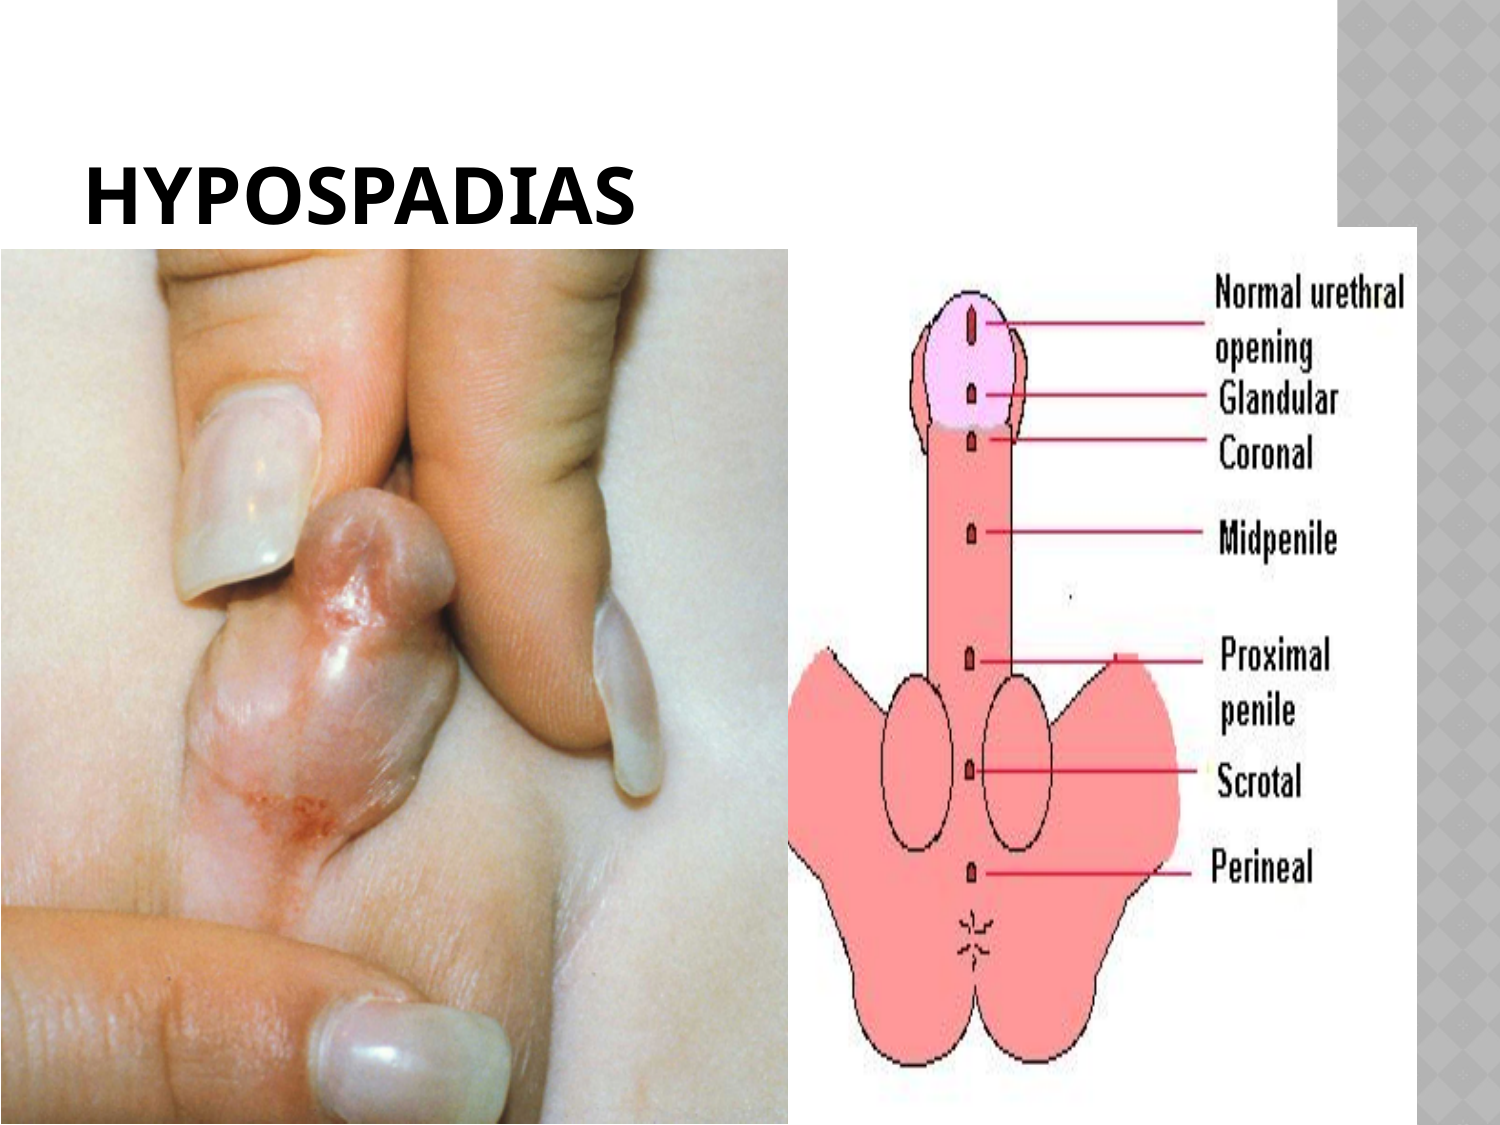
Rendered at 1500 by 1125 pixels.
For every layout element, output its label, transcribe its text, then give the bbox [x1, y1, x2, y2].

picture [0, 249, 783, 1125]
picture [788, 226, 1418, 1125]
title hypospadias [75, 52, 1263, 240]
